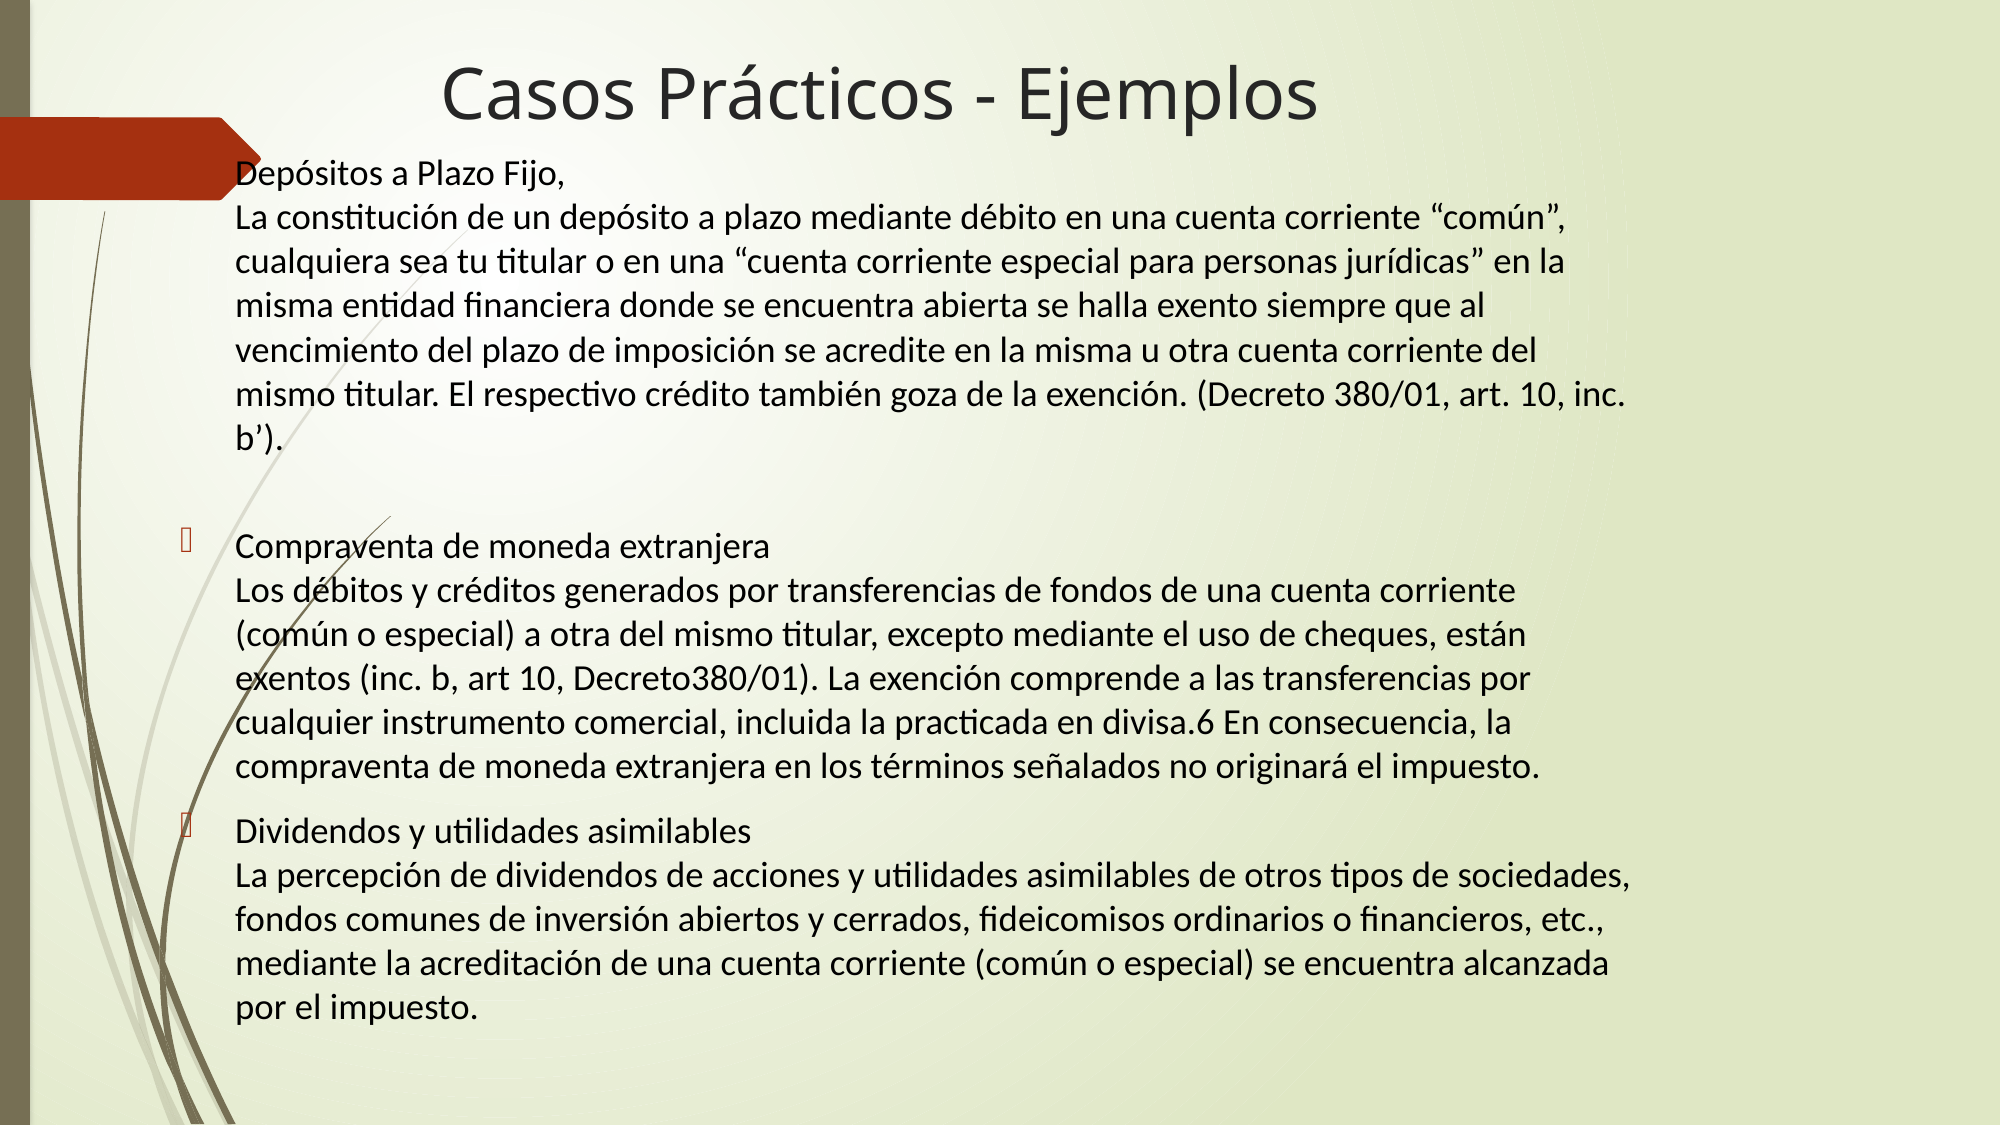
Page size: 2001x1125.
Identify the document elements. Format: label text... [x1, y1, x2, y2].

list Depósitos a Plazo Fijo, La constitución de un depósito a plazo mediante débito en una cuenta corriente “común”, cualquiera sea tu titular o en una “cuenta corriente especial para personas jurídicas” en la misma entidad financiera donde se encuentra abierta se halla exento siempre que al vencimiento del plazo de imposición se acredite en la misma u otra cuenta corriente del mismo titular. El respectivo crédito también goza de la exención. (Decreto 380/01, art. 10, inc. b’). Compraventa de moneda extranjera Los débitos y créditos generados por transferencias de fondos de una cuenta corriente (común o especial) a otra del mismo titular, excepto mediante el uso de cheques, están exentos (inc. b, art 10, Decreto380/01). La exención comprende a las transferencias por cualquier instrumento comercial, incluida la practicada en divisa.6 En consecuencia, la compraventa de moneda extranjera en los términos señalados no originará el impuesto. Dividendos y utilidades asimilables La percepción de dividendos de acciones y utilidades asimilables de otros tipos de sociedades, fondos comunes de inversión abiertos y cerrados, fideicomisos ordinarios o financieros, etc., mediante la acreditación de una cuenta corriente (común o especial) se encuentra alcanzada por el impuesto. [165, 141, 1957, 1085]
title Casos Prácticos - Ejemplos [425, 40, 1888, 141]
